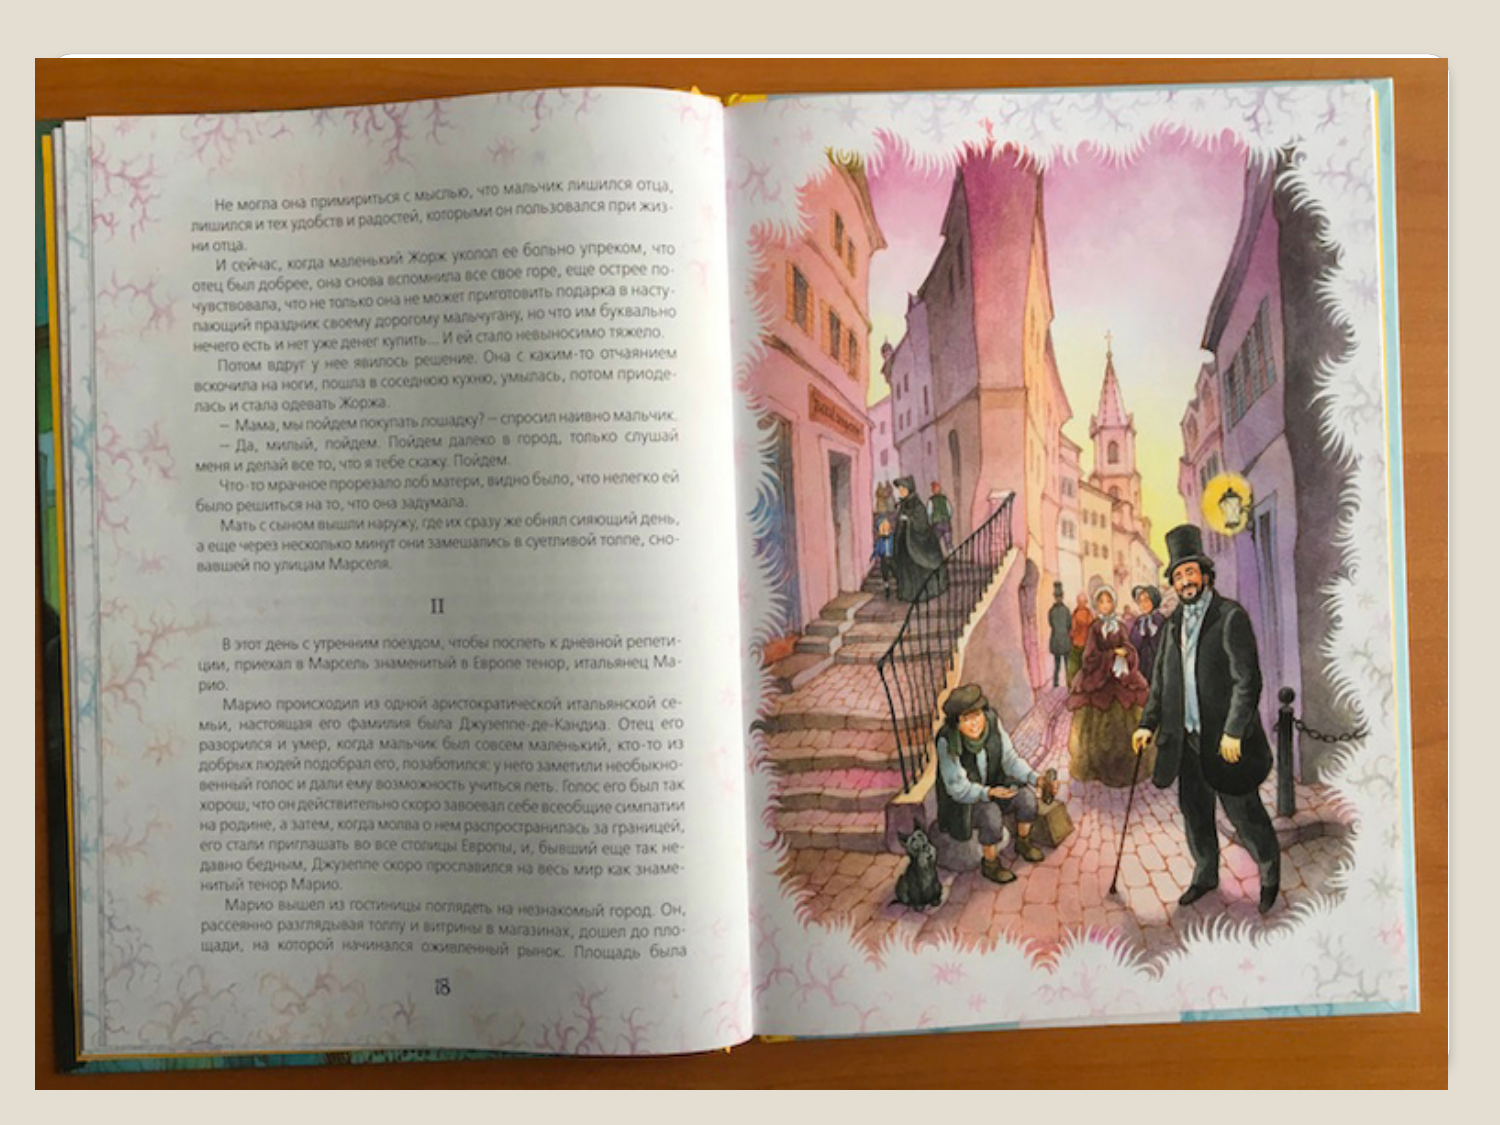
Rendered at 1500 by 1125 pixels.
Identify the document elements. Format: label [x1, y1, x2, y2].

picture [34, 58, 1449, 1091]
